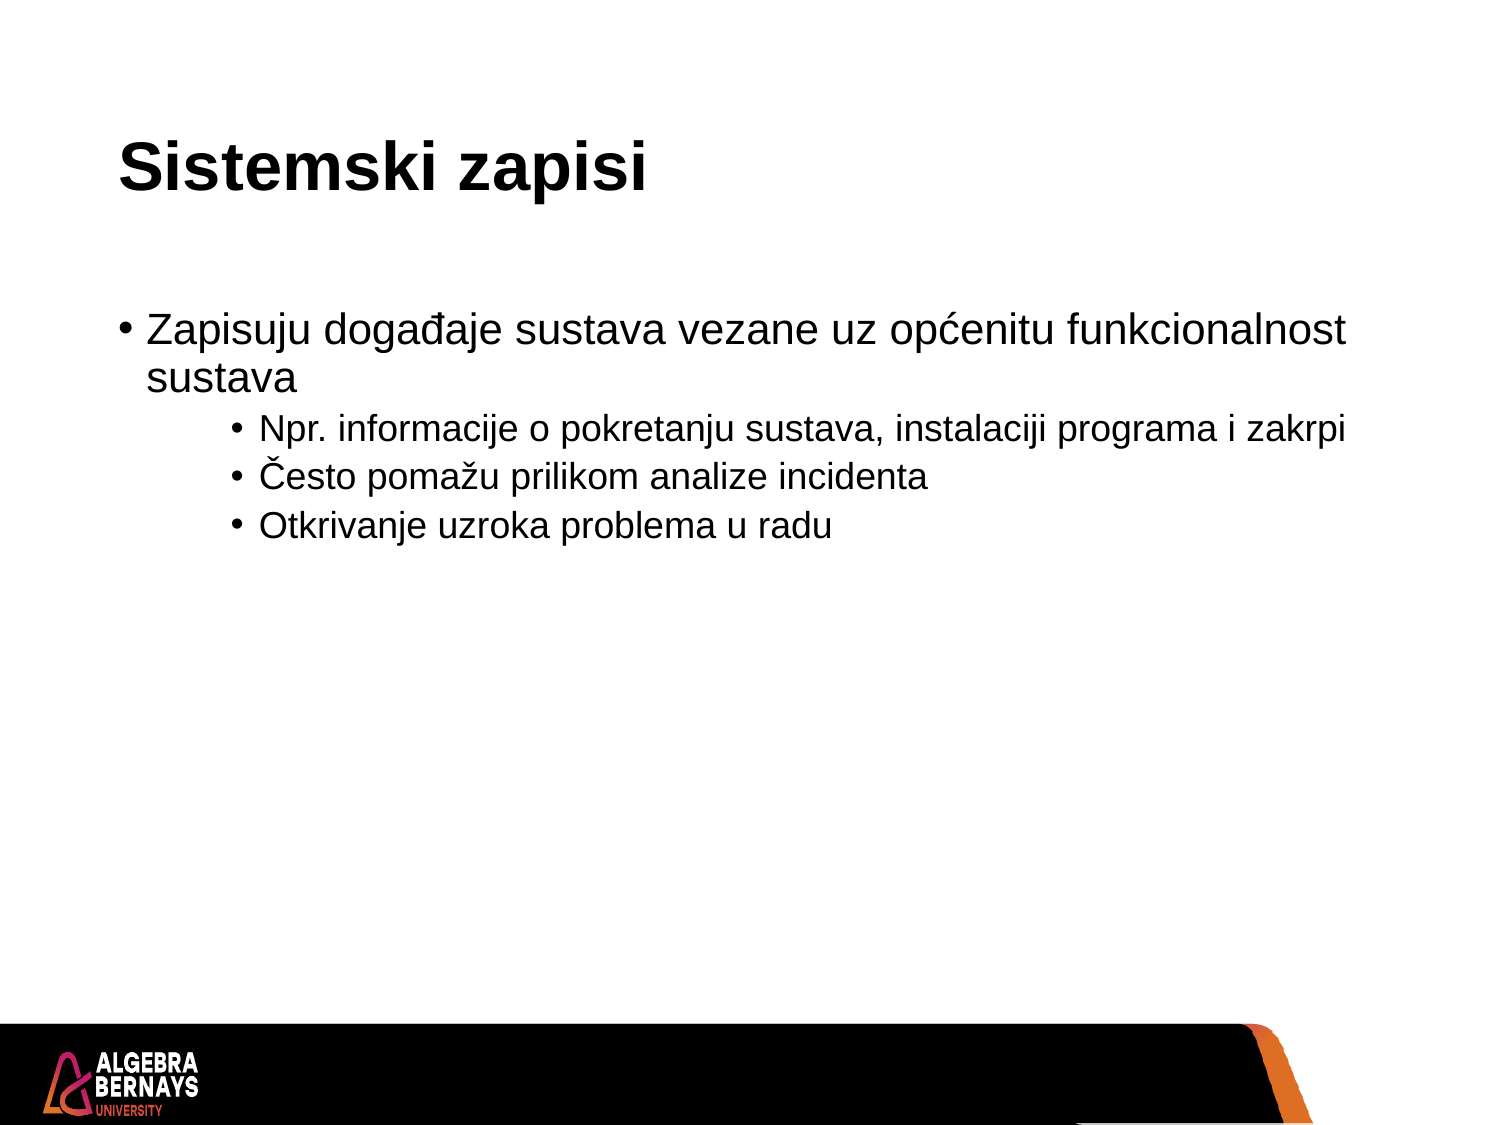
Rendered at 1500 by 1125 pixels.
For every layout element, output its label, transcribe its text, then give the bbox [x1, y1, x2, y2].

picture [0, 1023, 1468, 1125]
list Zapisuju događaje sustava vezane uz općenitu funkcionalnost sustava Npr. informacije o pokretanju sustava, instalaciji programa i zakrpi Često pomažu prilikom analize incidenta Otkrivanje uzroka problema u radu [103, 299, 1397, 1014]
title Sistemski zapisi [103, 59, 1397, 278]
